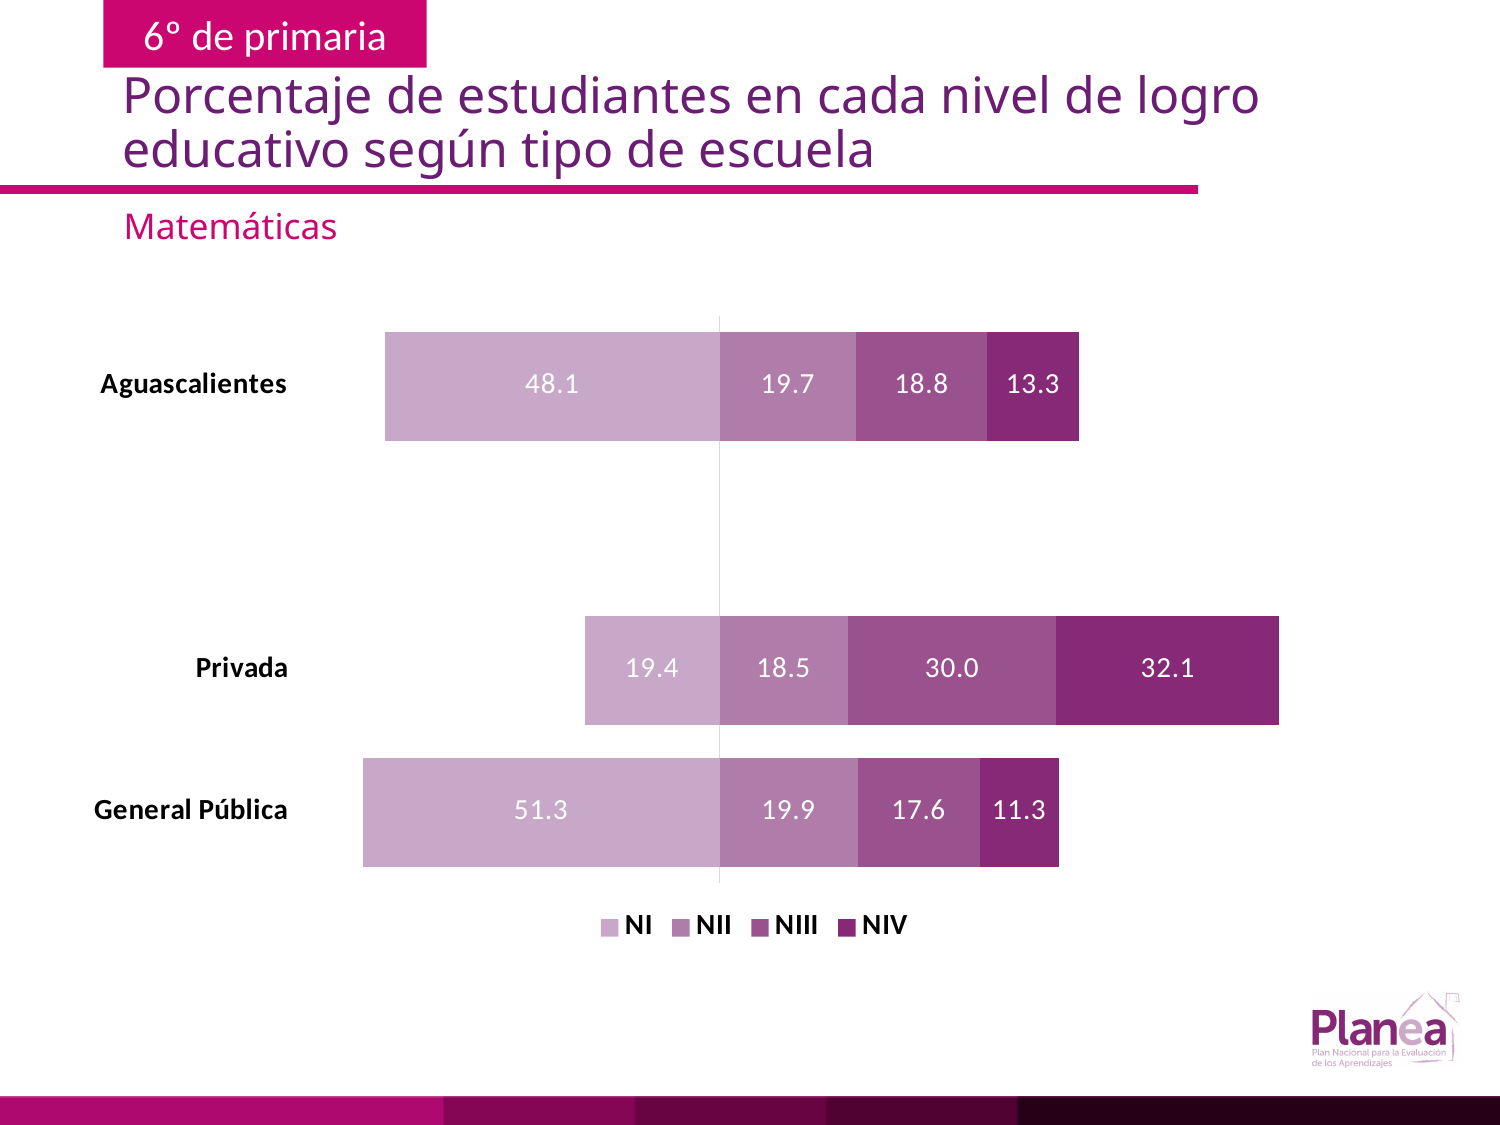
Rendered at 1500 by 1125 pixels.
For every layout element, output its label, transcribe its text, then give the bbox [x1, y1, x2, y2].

picture [1312, 991, 1462, 1068]
text_box [0, 184, 1199, 195]
list Matemáticas [108, 196, 1403, 302]
title Porcentaje de estudiantes en cada nivel de logro educativo según tipo de escuela [107, 62, 1402, 201]
chart [66, 302, 1442, 949]
picture [0, 1096, 1500, 1125]
